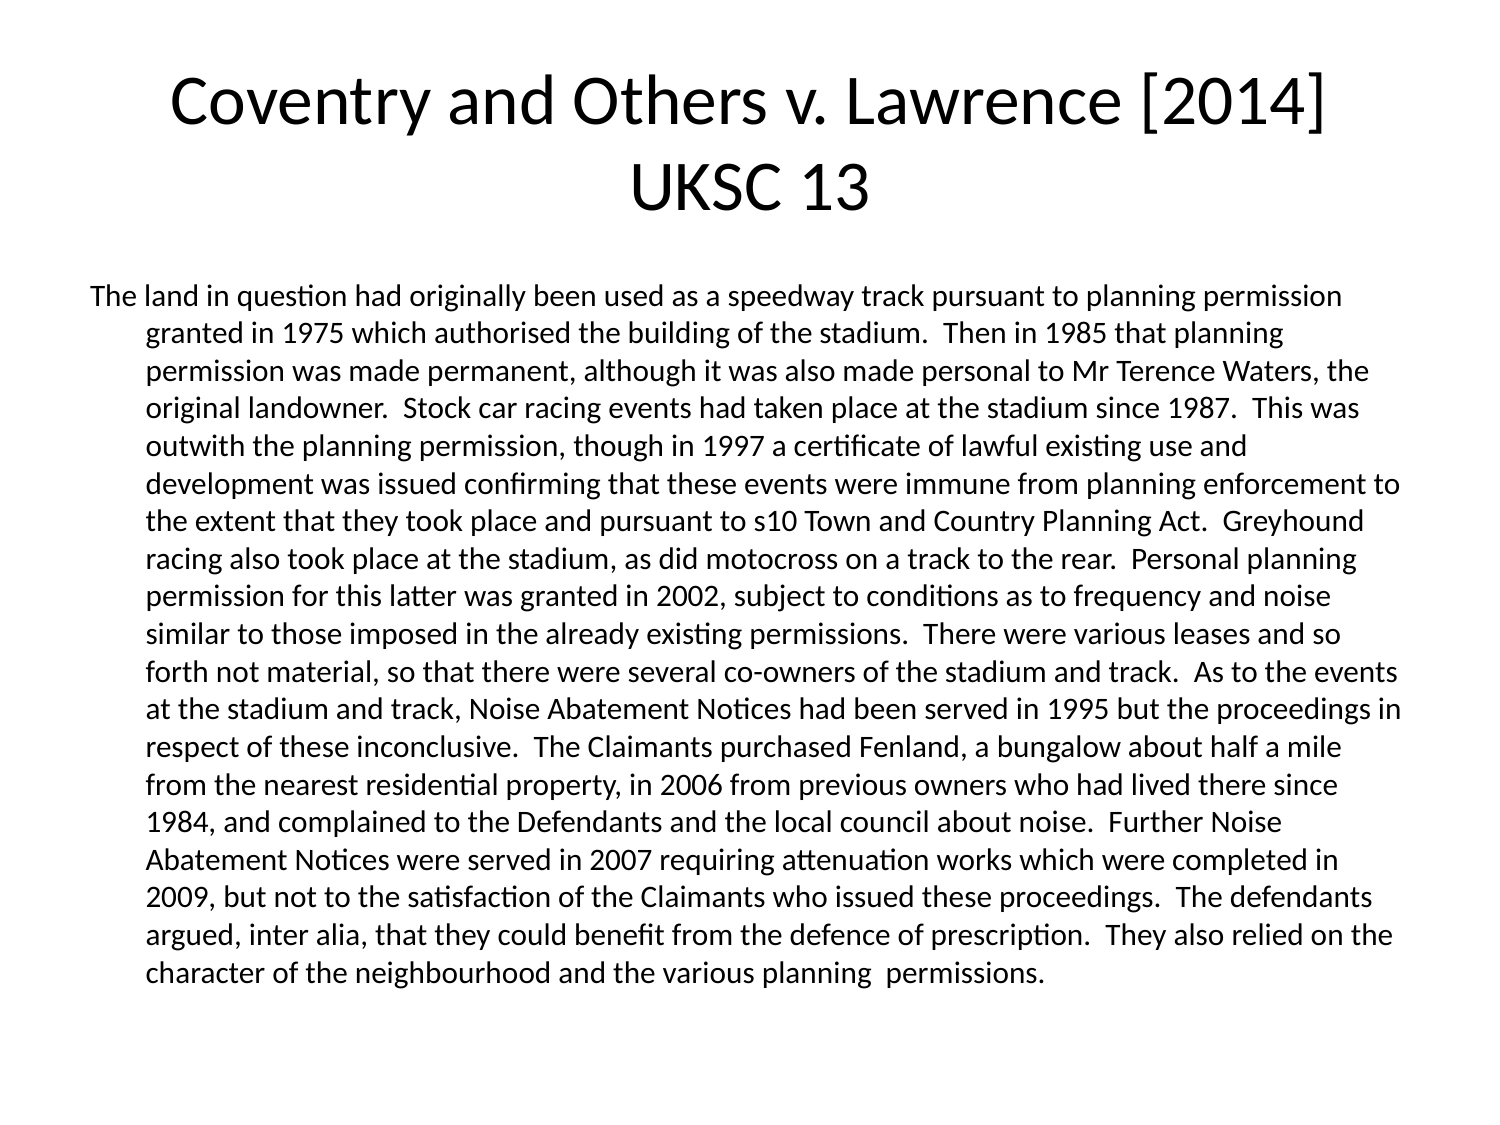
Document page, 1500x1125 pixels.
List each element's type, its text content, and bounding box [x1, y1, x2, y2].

list The land in question had originally been used as a speedway track pursuant to planning permission granted in 1975 which authorised the building of the stadium. Then in 1985 that planning permission was made permanent, although it was also made personal to Mr Terence Waters, the original landowner. Stock car racing events had taken place at the stadium since 1987. This was outwith the planning permission, though in 1997 a certificate of lawful existing use and development was issued confirming that these events were immune from planning enforcement to the extent that they took place and pursuant to s10 Town and Country Planning Act. Greyhound racing also took place at the stadium, as did motocross on a track to the rear. Personal planning permission for this latter was granted in 2002, subject to conditions as to frequency and noise similar to those imposed in the already existing permissions. There were various leases and so forth not material, so that there were several co-owners of the stadium and track. As to the events at the stadium and track, Noise Abatement Notices had been served in 1995 but the proceedings in respect of these inconclusive. The Claimants purchased Fenland, a bungalow about half a mile from the nearest residential property, in 2006 from previous owners who had lived there since 1984, and complained to the Defendants and the local council about noise. Further Noise Abatement Notices were served in 2007 requiring attenuation works which were completed in 2009, but not to the satisfaction of the Claimants who issued these proceedings. The defendants argued, inter alia, that they could benefit from the defence of prescription. They also relied on the character of the neighbourhood and the various planning permissions. [75, 267, 1425, 1010]
title Coventry and Others v. Lawrence [2014] UKSC 13 [75, 45, 1425, 233]
